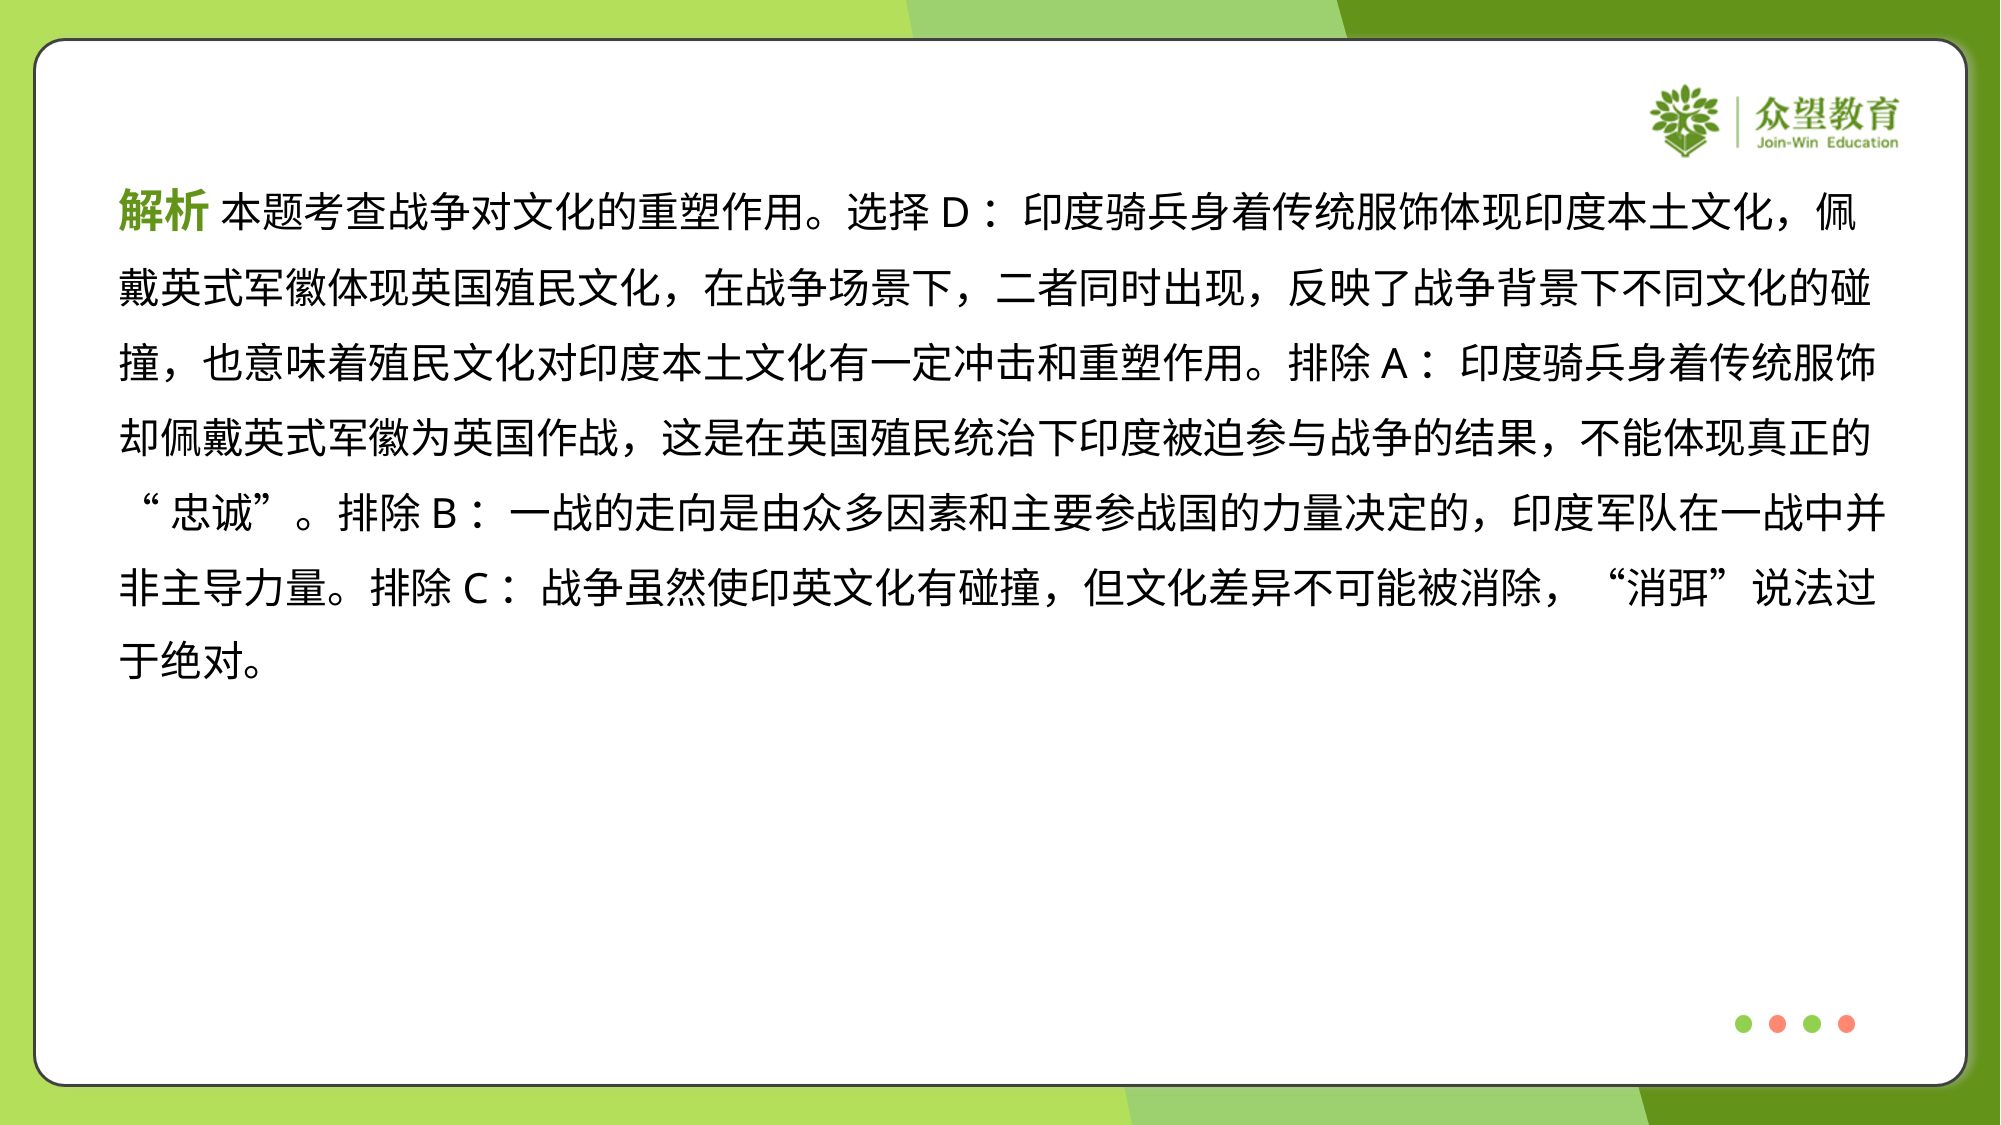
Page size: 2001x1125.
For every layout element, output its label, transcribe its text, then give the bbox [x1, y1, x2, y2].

text_box 解析 本题考查战争对文化的重塑作用。选择D：印度骑兵身着传统服饰体现印度本土文化，佩 戴英式军徽体现英国殖民文化，在战争场景下，二者同时出现，反映了战争背景下不同文化的碰 撞，也意味着殖民文化对印度本土文化有一定冲击和重塑作用。排除A：印度骑兵身着传统服饰 却佩戴英式军徽为英国作战，这是在英国殖民统治下印度被迫参与战争的结果，不能体现真正的 “忠诚”。排除B：一战的走向是由众多因素和主要参战国的力量决定的，印度军队在一战中并 非主导力量。排除C：战争虽然使印英文化有碰撞，但文化差异不可能被消除，“消弭”说法过 于绝对。 [118, 159, 1883, 677]
picture [0, 0, 2000, 1125]
